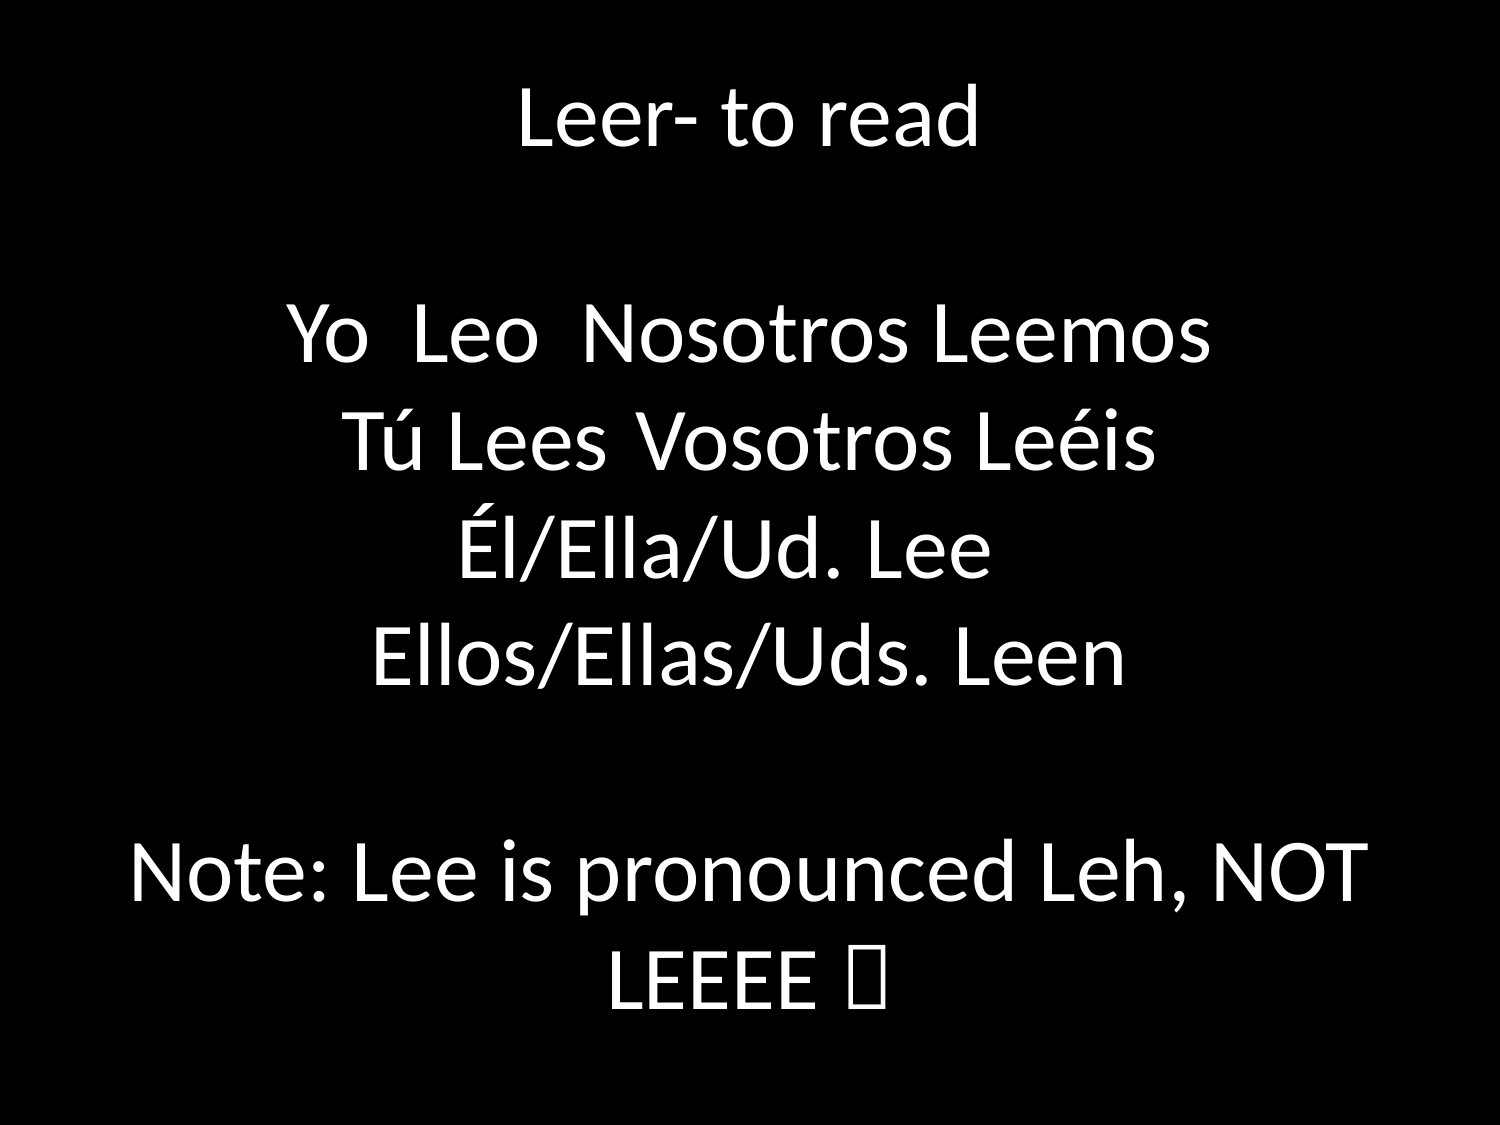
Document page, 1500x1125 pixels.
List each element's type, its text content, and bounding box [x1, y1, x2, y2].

title Leer- to read Yo Leo Nosotros Leemos Tú Lees Vosotros Leéis Él/Ella/Ud. Lee Ellos/Ellas/Uds. Leen Note: Lee is pronounced Leh, NOT LEEEE  [75, 45, 1425, 1040]
